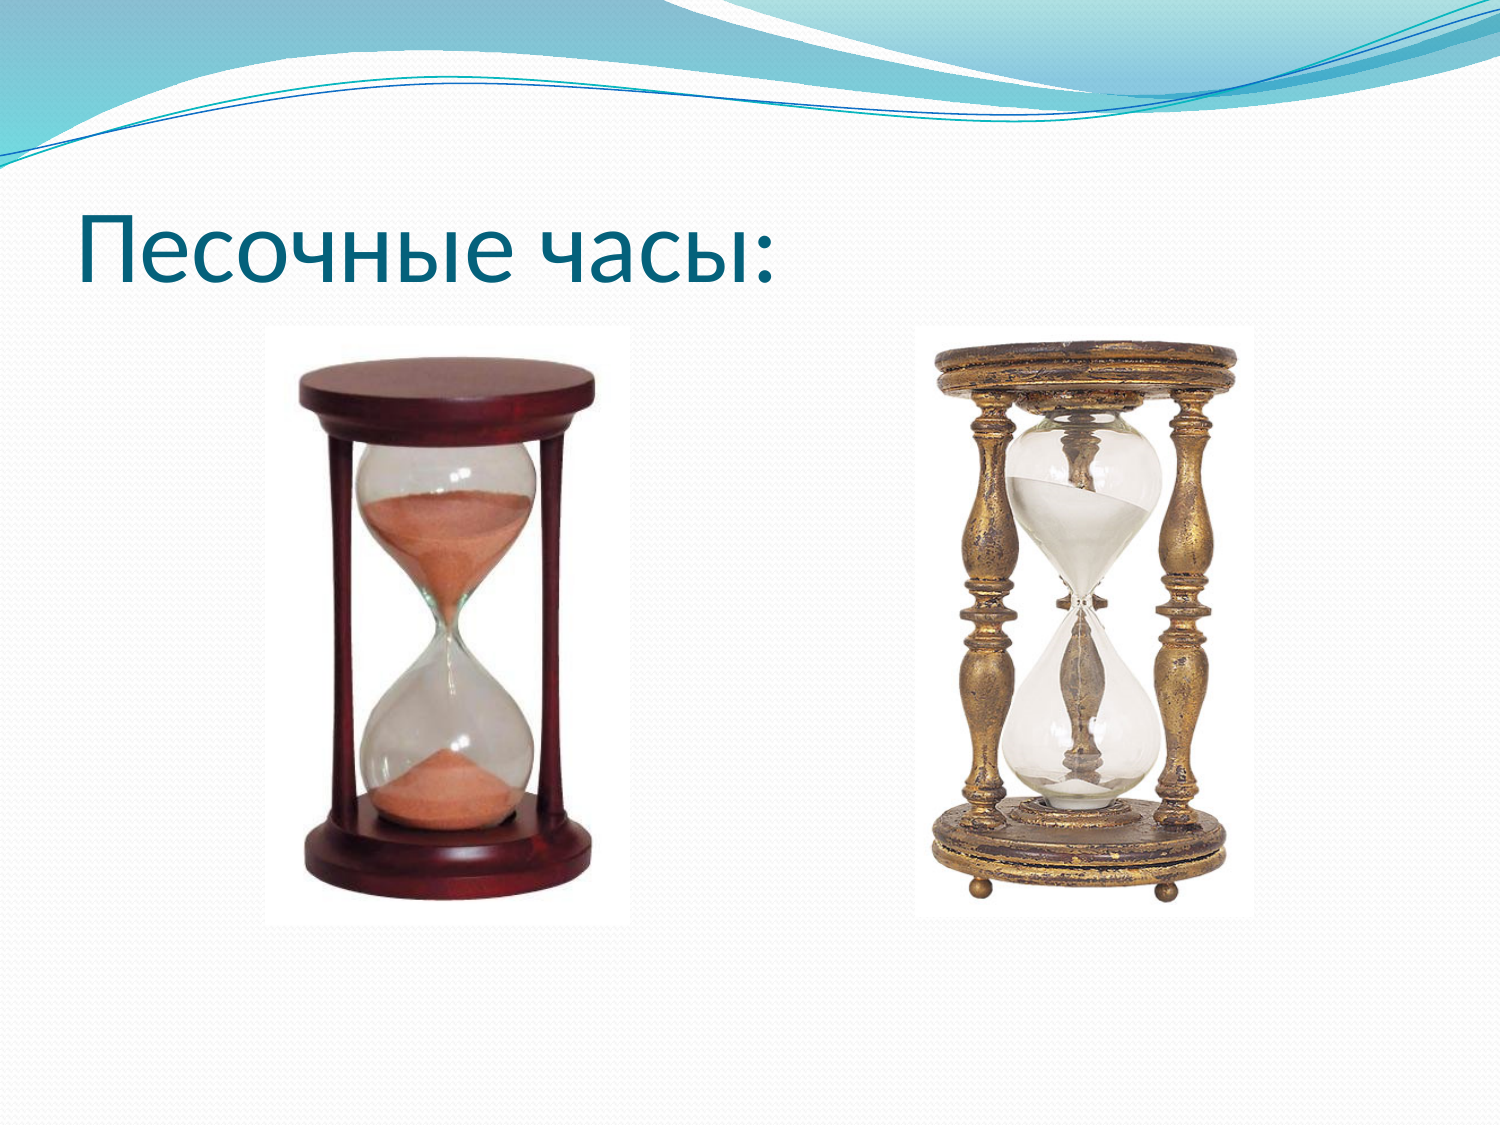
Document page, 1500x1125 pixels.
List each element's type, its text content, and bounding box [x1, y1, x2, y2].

picture [265, 326, 630, 925]
title Песочные часы: [75, 115, 1425, 303]
picture [915, 326, 1254, 918]
